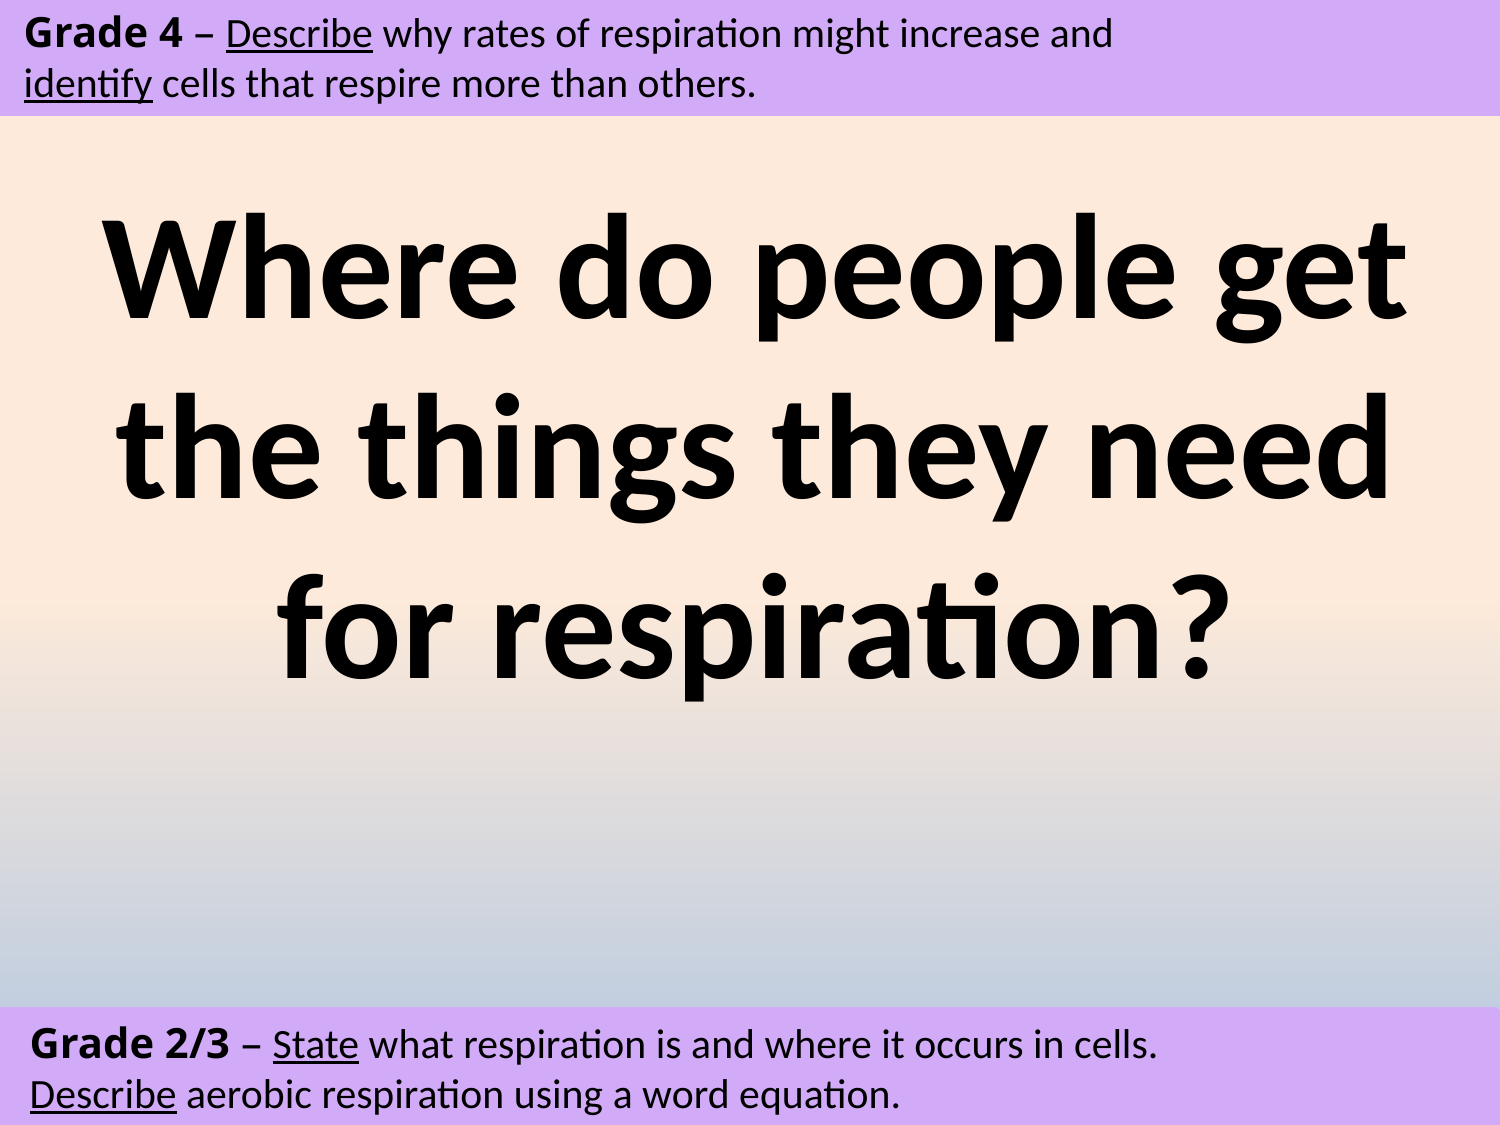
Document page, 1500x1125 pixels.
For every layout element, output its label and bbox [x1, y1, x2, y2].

text_box [0, 0, 4, 116]
text_box [8, 0, 1500, 1125]
